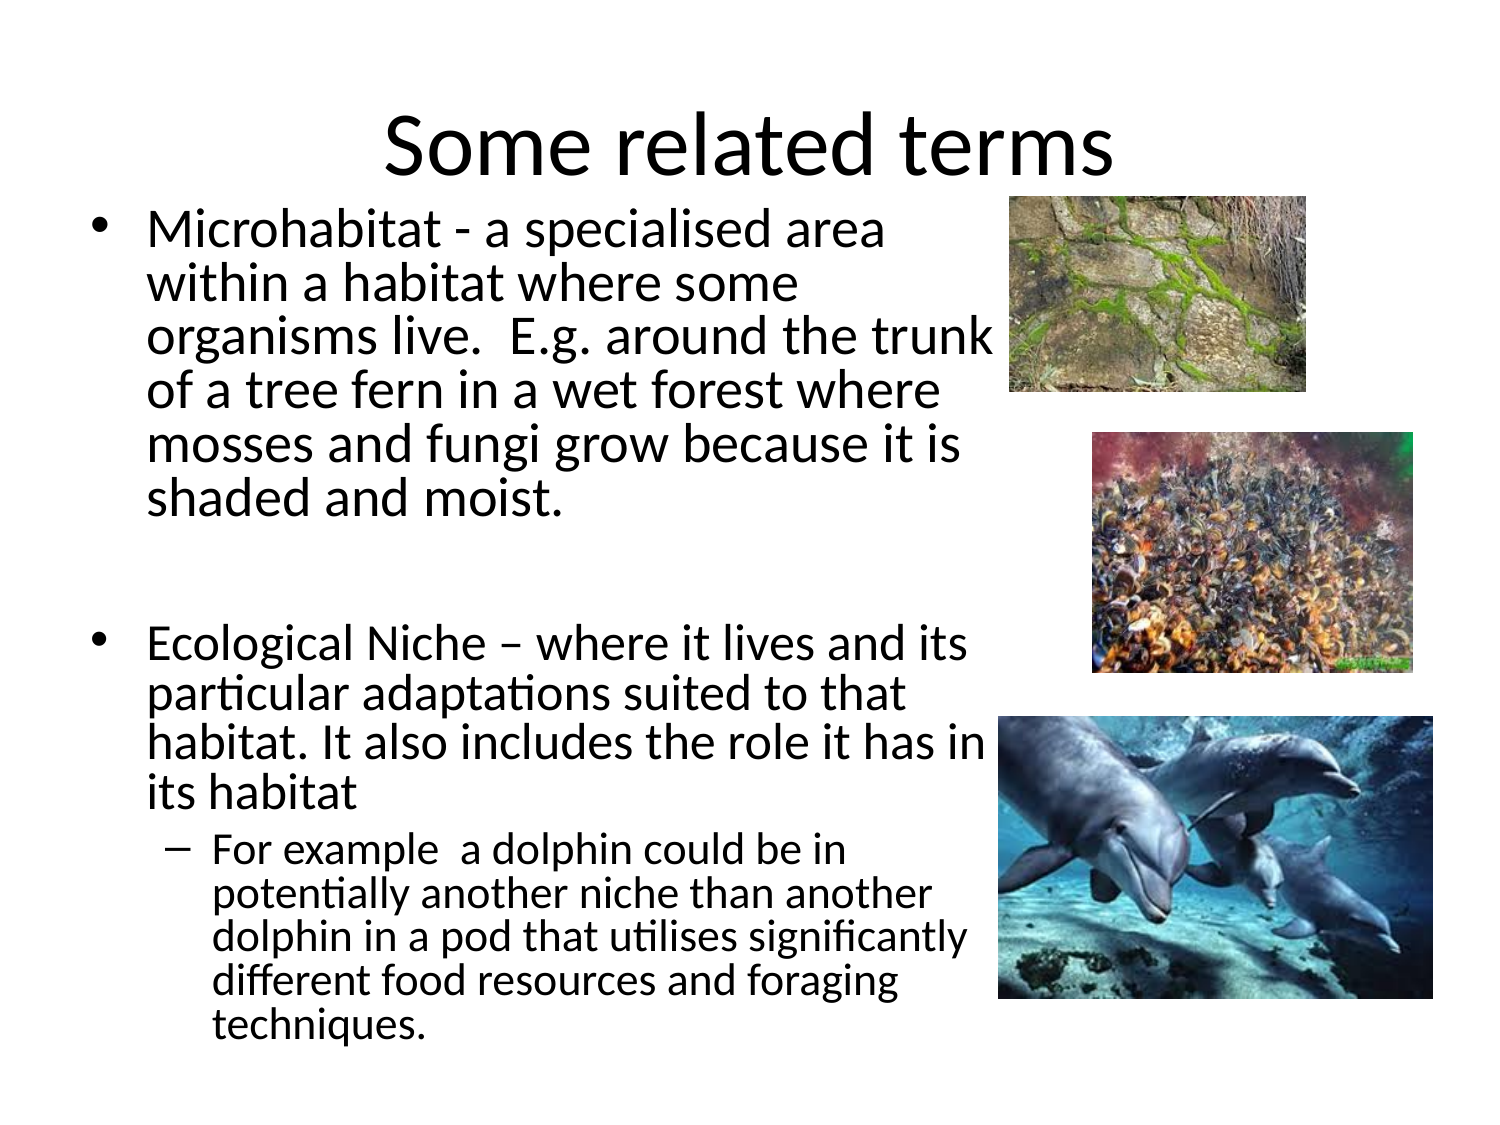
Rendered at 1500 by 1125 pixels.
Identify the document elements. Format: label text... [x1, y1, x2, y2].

title Some related terms [74, 44, 1426, 233]
picture [997, 715, 1433, 1000]
picture [1092, 432, 1414, 673]
list Microhabitat - a specialised area within a habitat where some organisms live. E.g. around the trunk of a tree fern in a wet forest where mosses and fungi grow because it is shaded and moist. Ecological Niche – where it lives and its particular adaptations suited to that habitat. It also includes the role it has in its habitat For example a dolphin could be in potentially another niche than another dolphin in a pod that utilises significantly different food resources and foraging techniques. [74, 196, 1046, 1071]
picture [1009, 196, 1306, 393]
